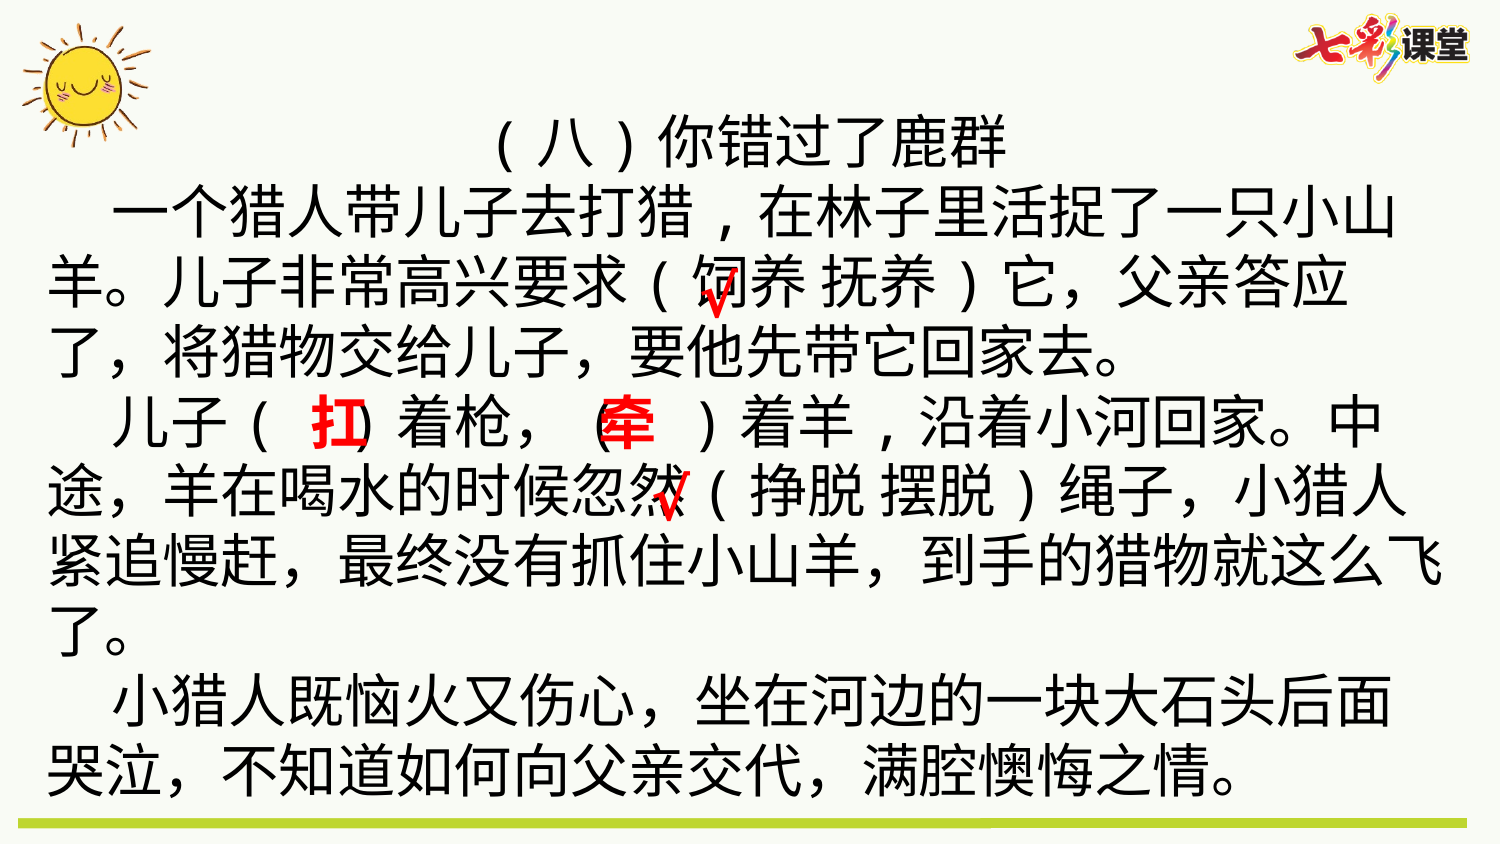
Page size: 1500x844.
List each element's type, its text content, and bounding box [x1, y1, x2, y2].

text_box √ [636, 454, 705, 540]
text_box √ [685, 251, 748, 337]
text_box 扛 [296, 379, 359, 464]
picture [0, 0, 173, 172]
text_box 牵 [583, 379, 672, 464]
text_box (八)你错过了鹿群 一个猎人带儿子去打猎,在林子里活捉了一只小山羊。儿子非常高兴要求(饲养 抚养)它，父亲答应了，将猎物交给儿子，要他先带它回家去。 儿子( )着枪，( )着羊,沿着小河回家。中途，羊在喝水的时候忽然(挣脱 摆脱)绳子，小猎人紧追慢赶，最终没有抓住小山羊，到手的猎物就这么飞了。 小猎人既恼火又伤心，坐在河边的一块大石头后面哭泣，不知道如何向父亲交代，满腔懊悔之情。 [31, 97, 1464, 844]
picture [1291, 9, 1472, 87]
picture [18, 771, 31, 844]
